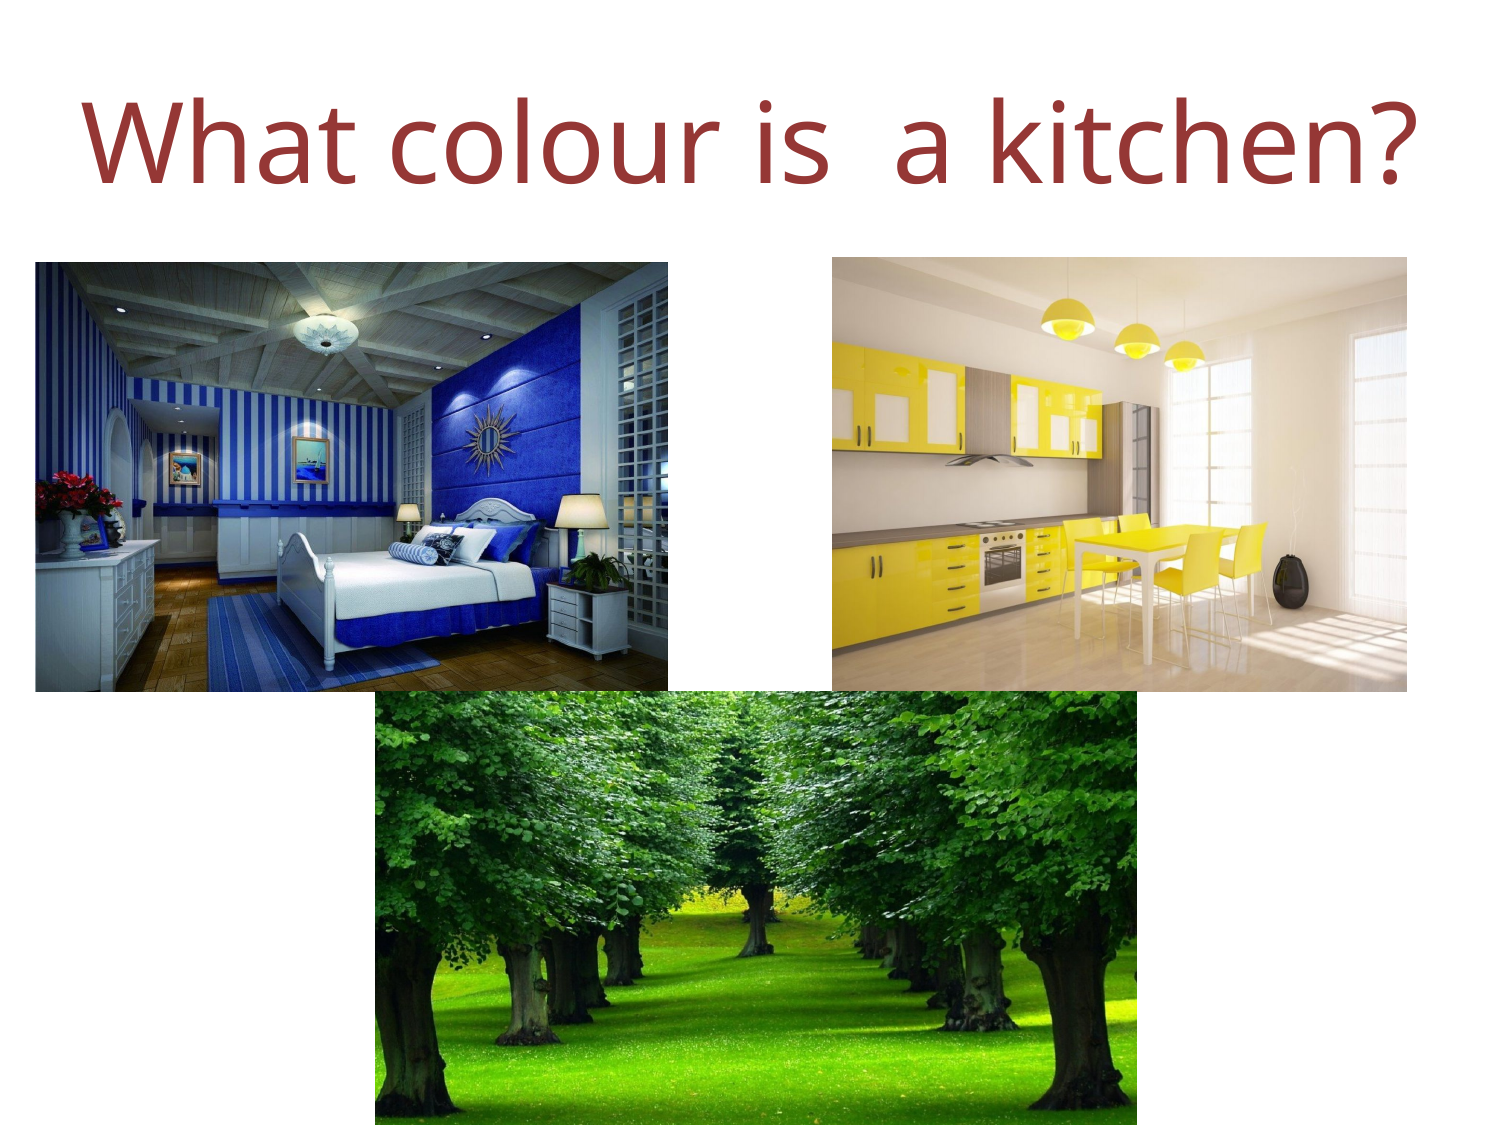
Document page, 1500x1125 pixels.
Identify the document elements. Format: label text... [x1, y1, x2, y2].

title What colour is a kitchen? [0, 45, 1500, 233]
picture [374, 257, 1407, 1125]
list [34, 262, 669, 692]
